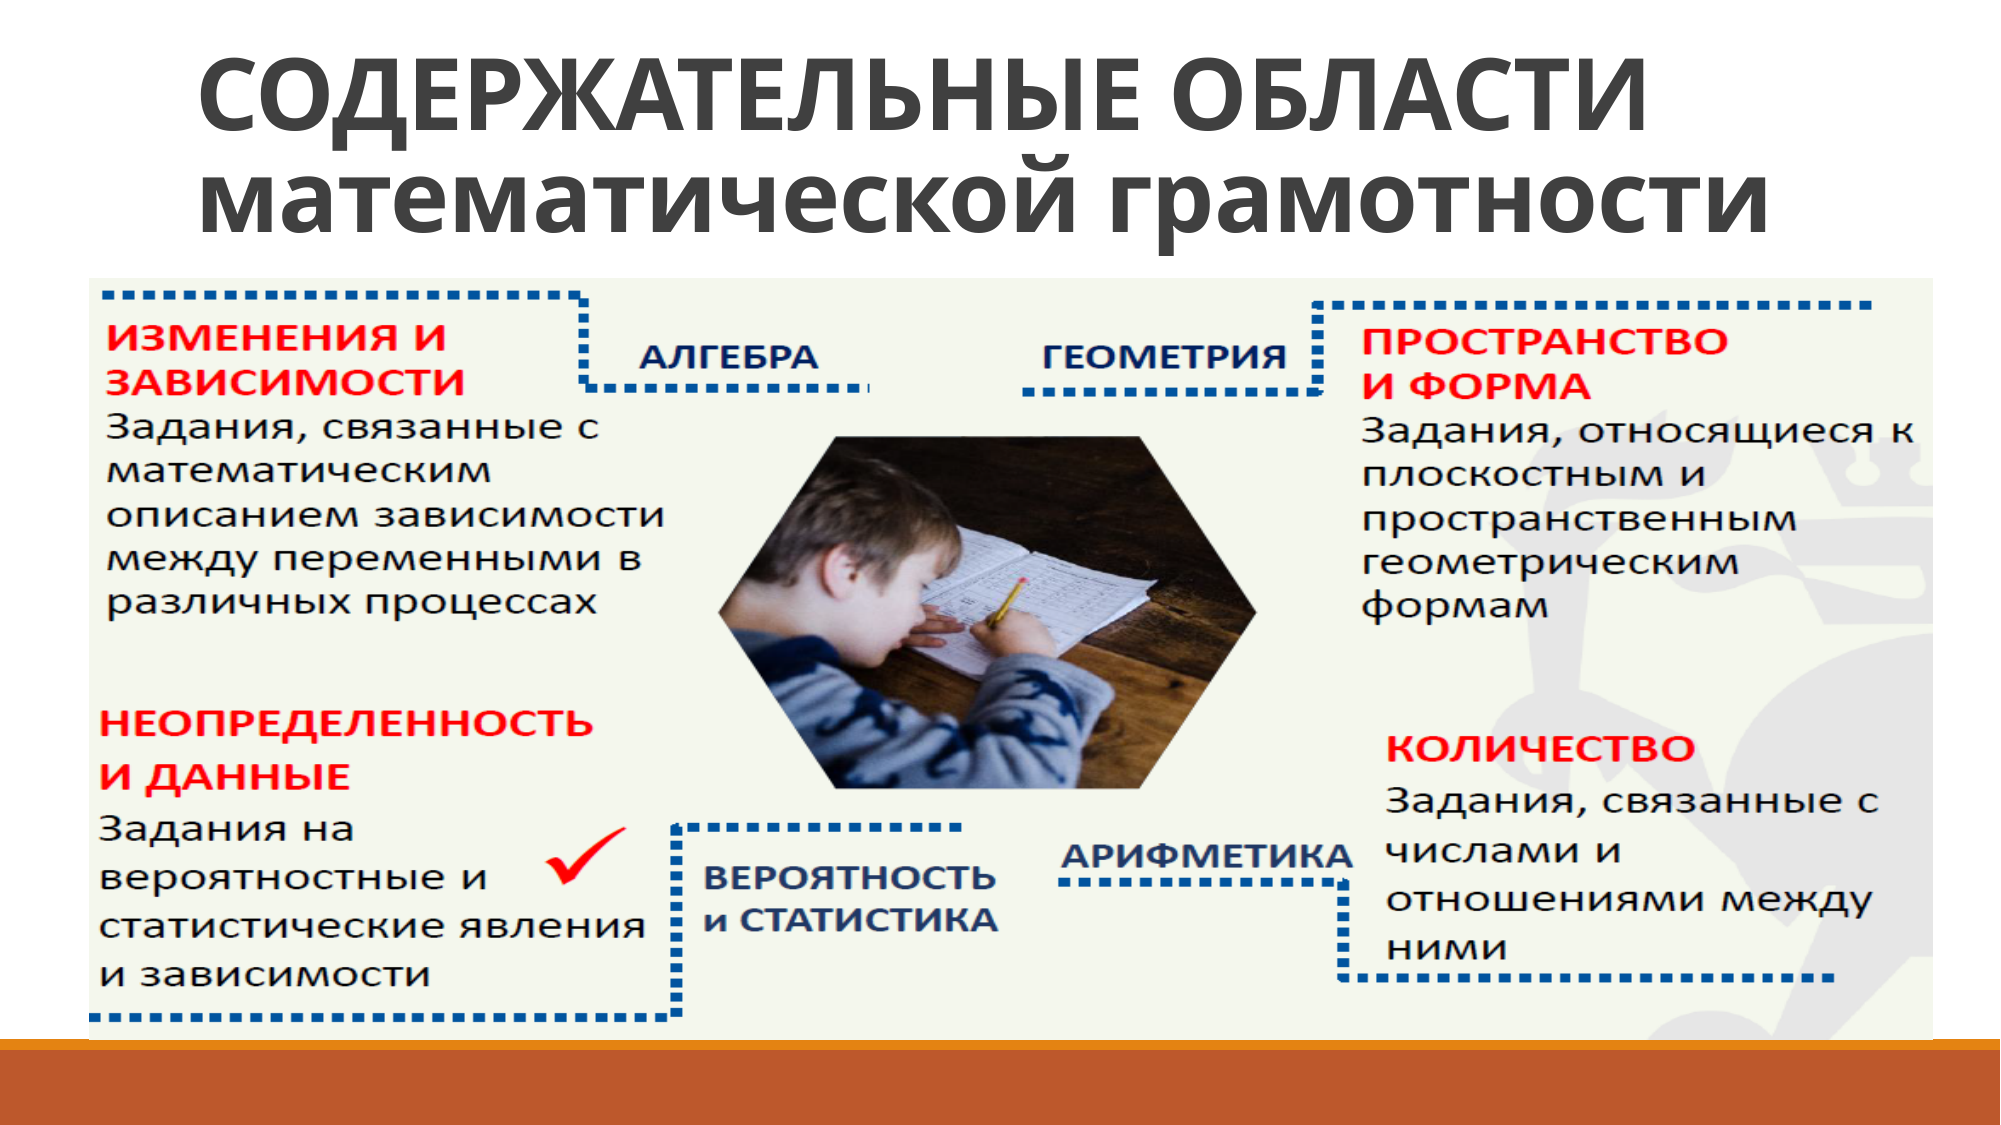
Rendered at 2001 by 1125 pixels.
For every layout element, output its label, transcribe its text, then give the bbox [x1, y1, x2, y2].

title СОДЕРЖАТЕЛЬНЫЕ ОБЛАСТИ математической грамотности [180, 22, 1830, 261]
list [89, 278, 1933, 1041]
